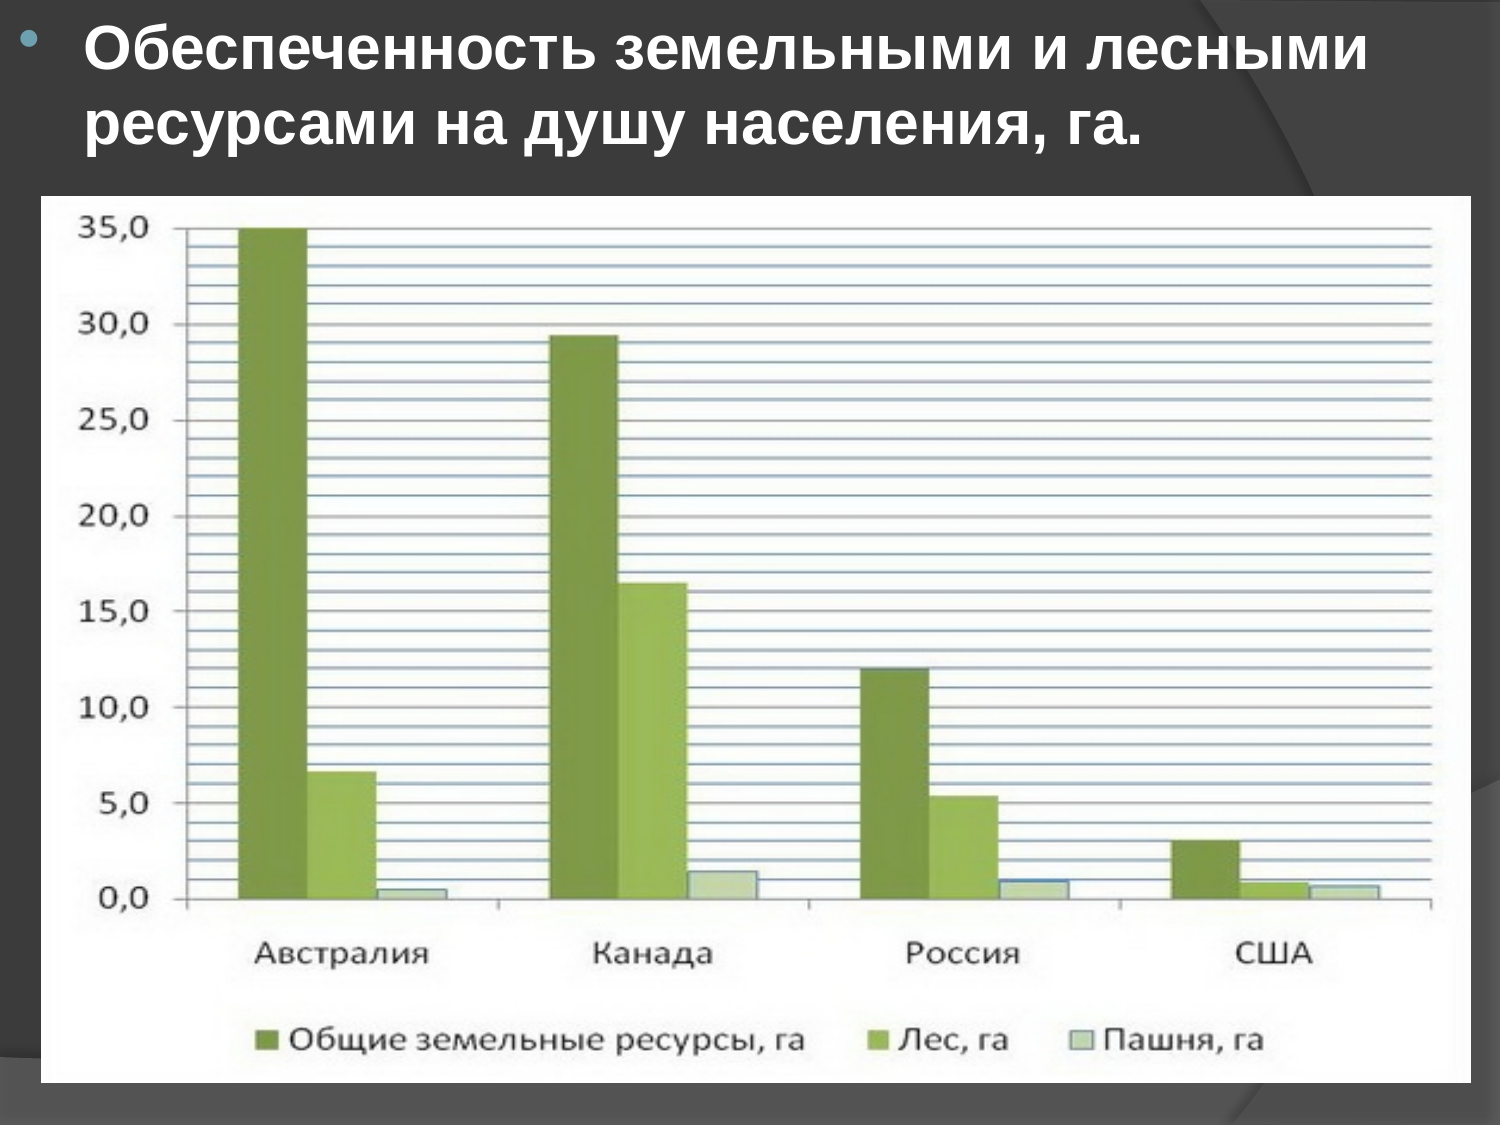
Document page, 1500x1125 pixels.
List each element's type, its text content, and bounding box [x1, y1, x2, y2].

picture [41, 195, 1471, 1083]
list Обеспеченность земельными и лесными ресурсами на душу населения, га. [0, 0, 1500, 1125]
